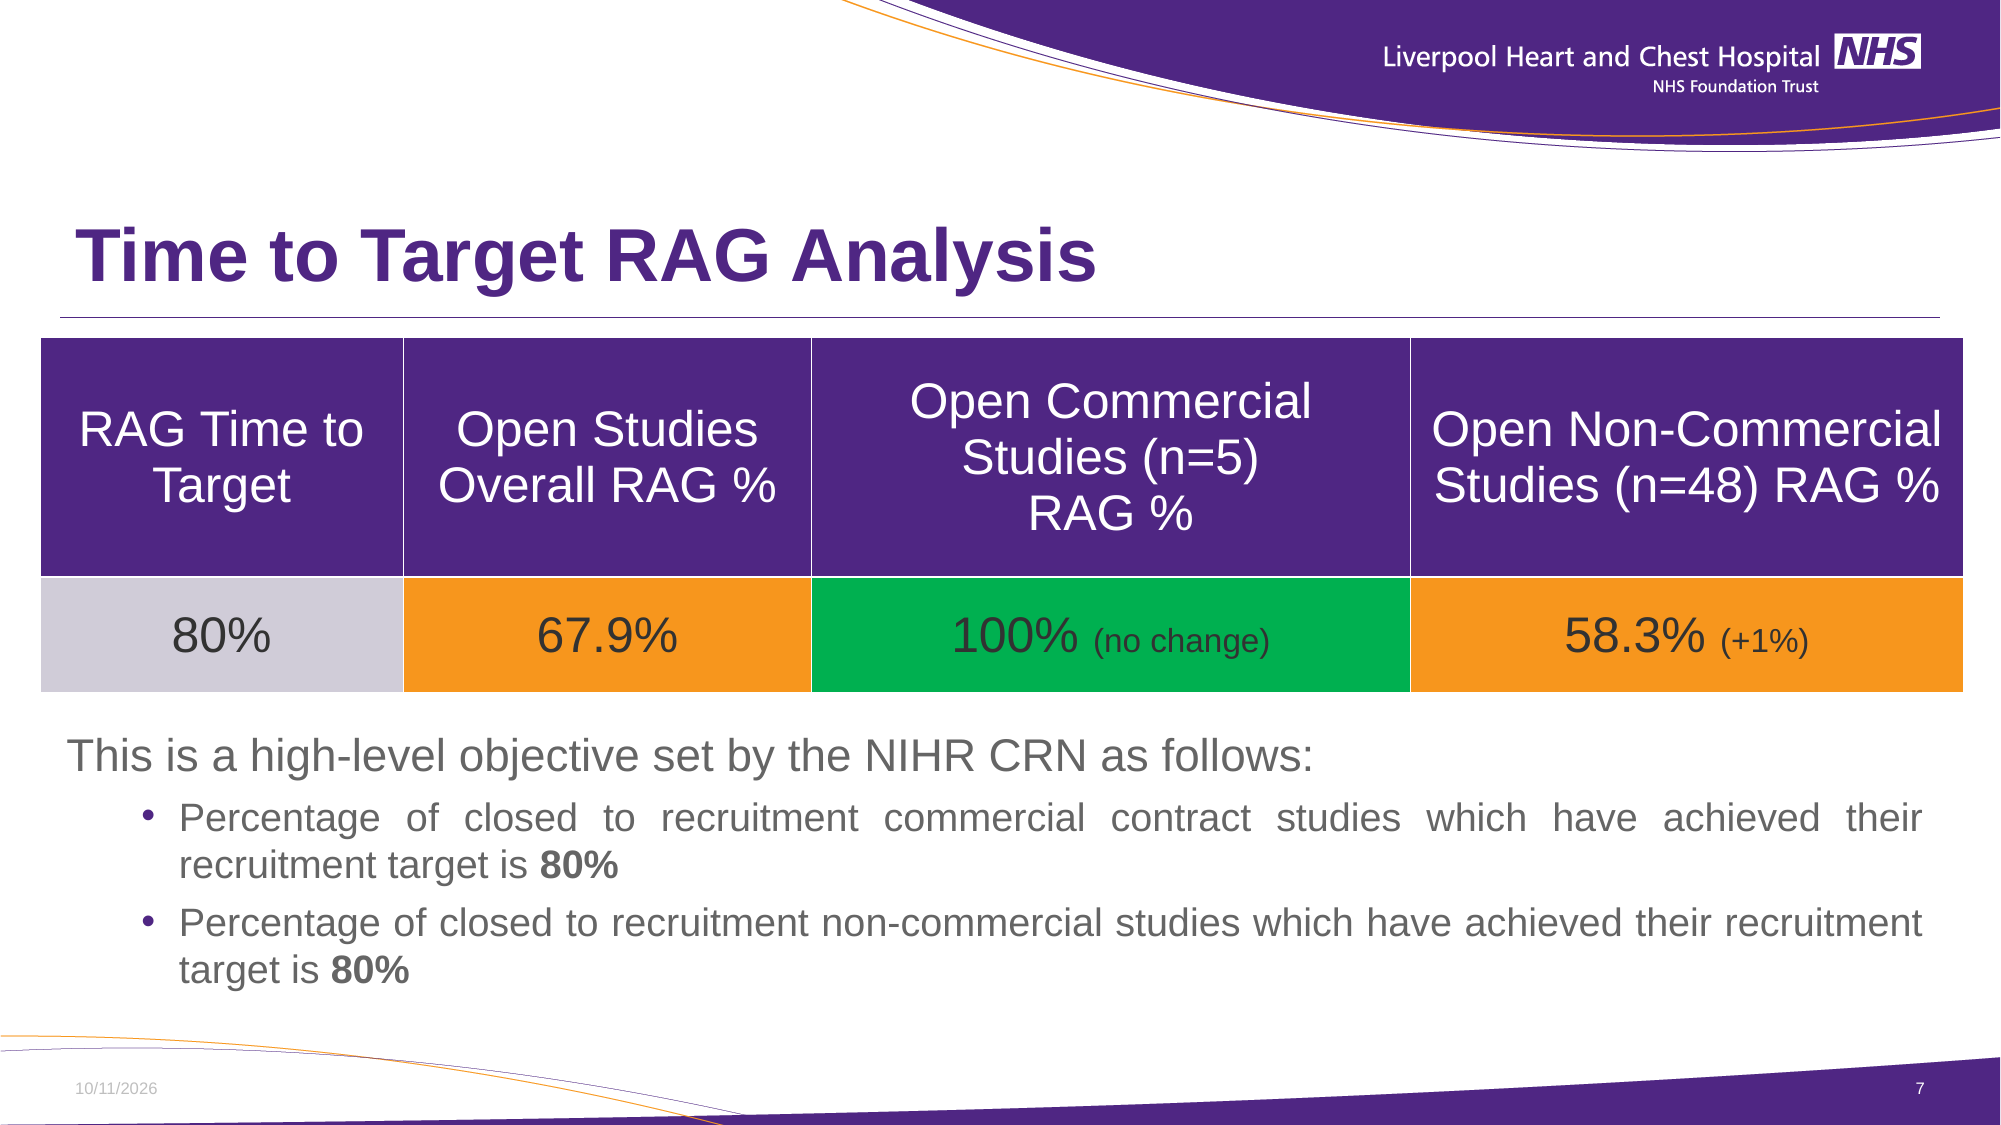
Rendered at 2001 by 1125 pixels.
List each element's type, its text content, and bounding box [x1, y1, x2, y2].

table_cell 67.9% [404, 578, 811, 692]
table_header Open Non-Commercial Studies (n=48) RAG % [1411, 338, 1963, 576]
list This is a high-level objective set by the NIHR CRN as follows: Percentage of closed to recruitment commercial contract studies which have achieved their recruitment target is 80% Percentage of closed to recruitment non-commercial studies which have achieved their recruitment target is 80% [0, 718, 1940, 1125]
table_cell 58.3% (+1%) [1411, 578, 1963, 692]
table_header RAG Time to Target [41, 338, 403, 576]
table_cell 80% [41, 578, 403, 692]
title Time to Target RAG Analysis [60, 165, 2000, 304]
table_header Open Studies Overall RAG % [404, 338, 811, 576]
table_header Open Commercial Studies (n=5) RAG % [812, 338, 1410, 576]
picture [0, 0, 2001, 1125]
table_cell 100% (no change) [812, 578, 1410, 692]
